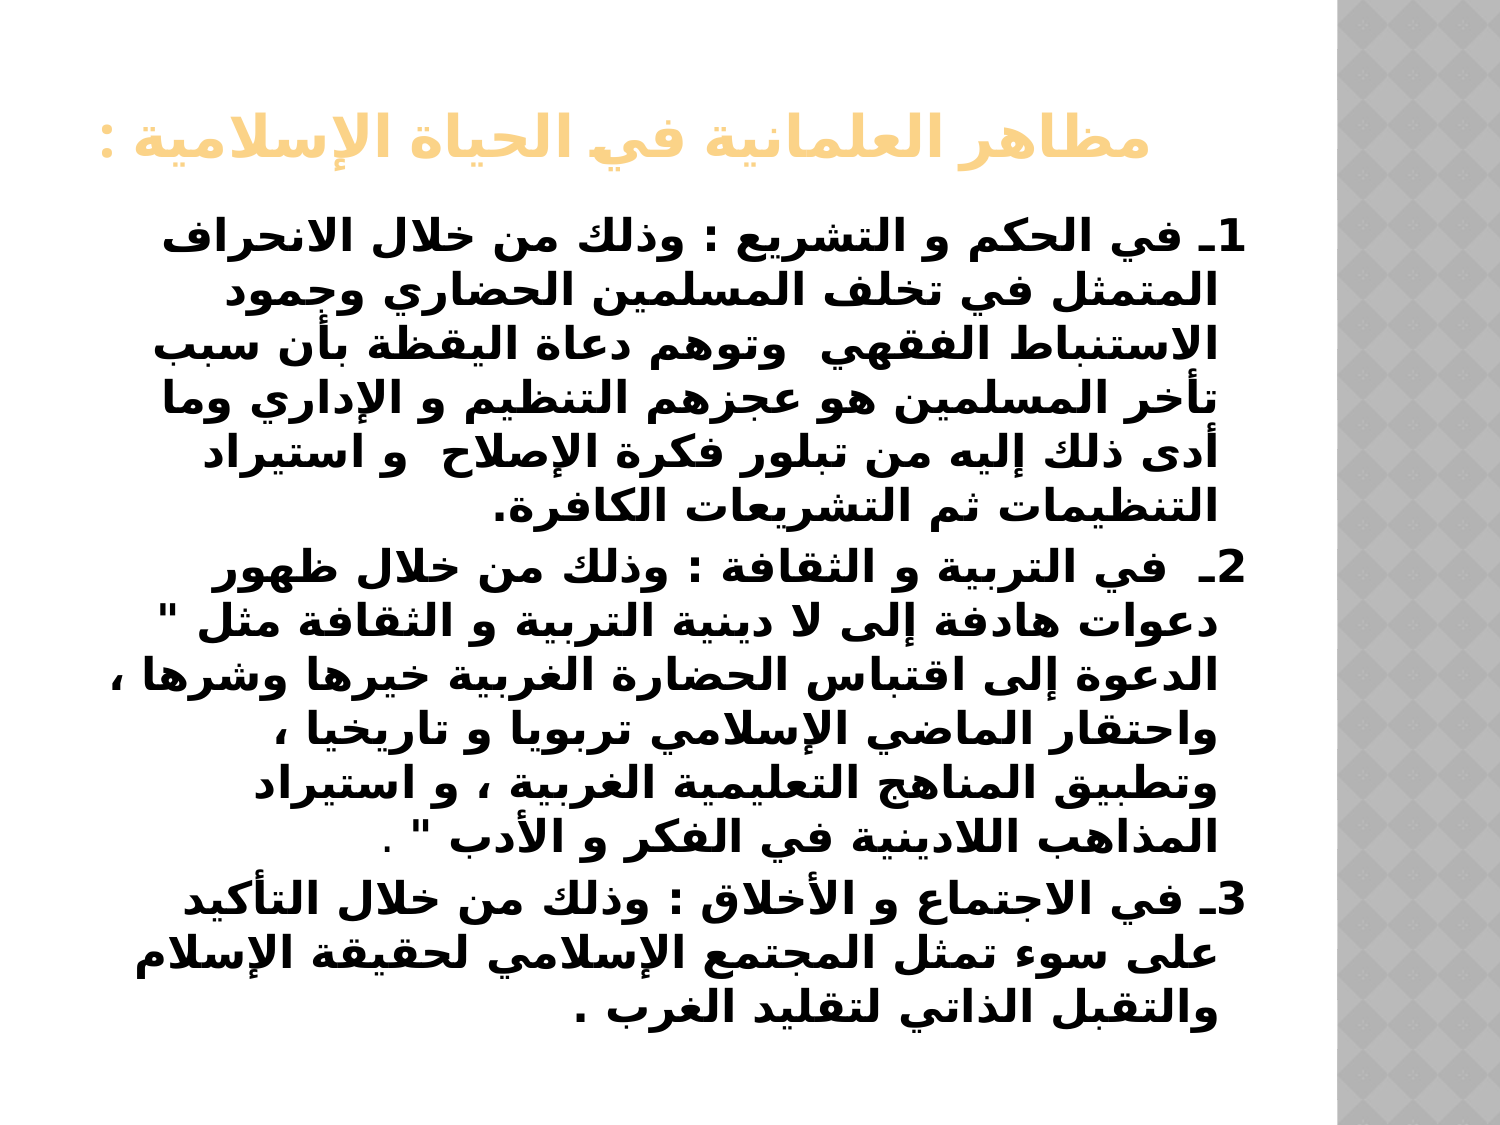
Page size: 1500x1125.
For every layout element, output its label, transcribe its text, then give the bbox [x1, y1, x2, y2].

title مظاهر العلمانية في الحياة الإسلامية : [75, 52, 1263, 199]
list 1ـ في الحكم و التشريع : وذلك من خلال الانحراف المتمثل في تخلف المسلمين الحضاري وجمود الاستنباط الفقهي وتوهم دعاة اليقظة بأن سبب تأخر المسلمين هو عجزهم التنظيم و الإداري وما أدى ذلك إليه من تبلور فكرة الإصلاح و استيراد التنظيمات ثم التشريعات الكافرة. 2ـ في التربية و الثقافة : وذلك من خلال ظهور دعوات هادفة إلى لا دينية التربية و الثقافة مثل " الدعوة إلى اقتباس الحضارة الغربية خيرها وشرها ، واحتقار الماضي الإسلامي تربويا و تاريخيا ، وتطبيق المناهج التعليمية الغربية ، و استيراد المذاهب اللادينية في الفكر و الأدب " . 3ـ في الاجتماع و الأخلاق : وذلك من خلال التأكيد على سوء تمثل المجتمع الإسلامي لحقيقة الإسلام والتقبل الذاتي لتقليد الغرب . [75, 199, 1263, 1059]
